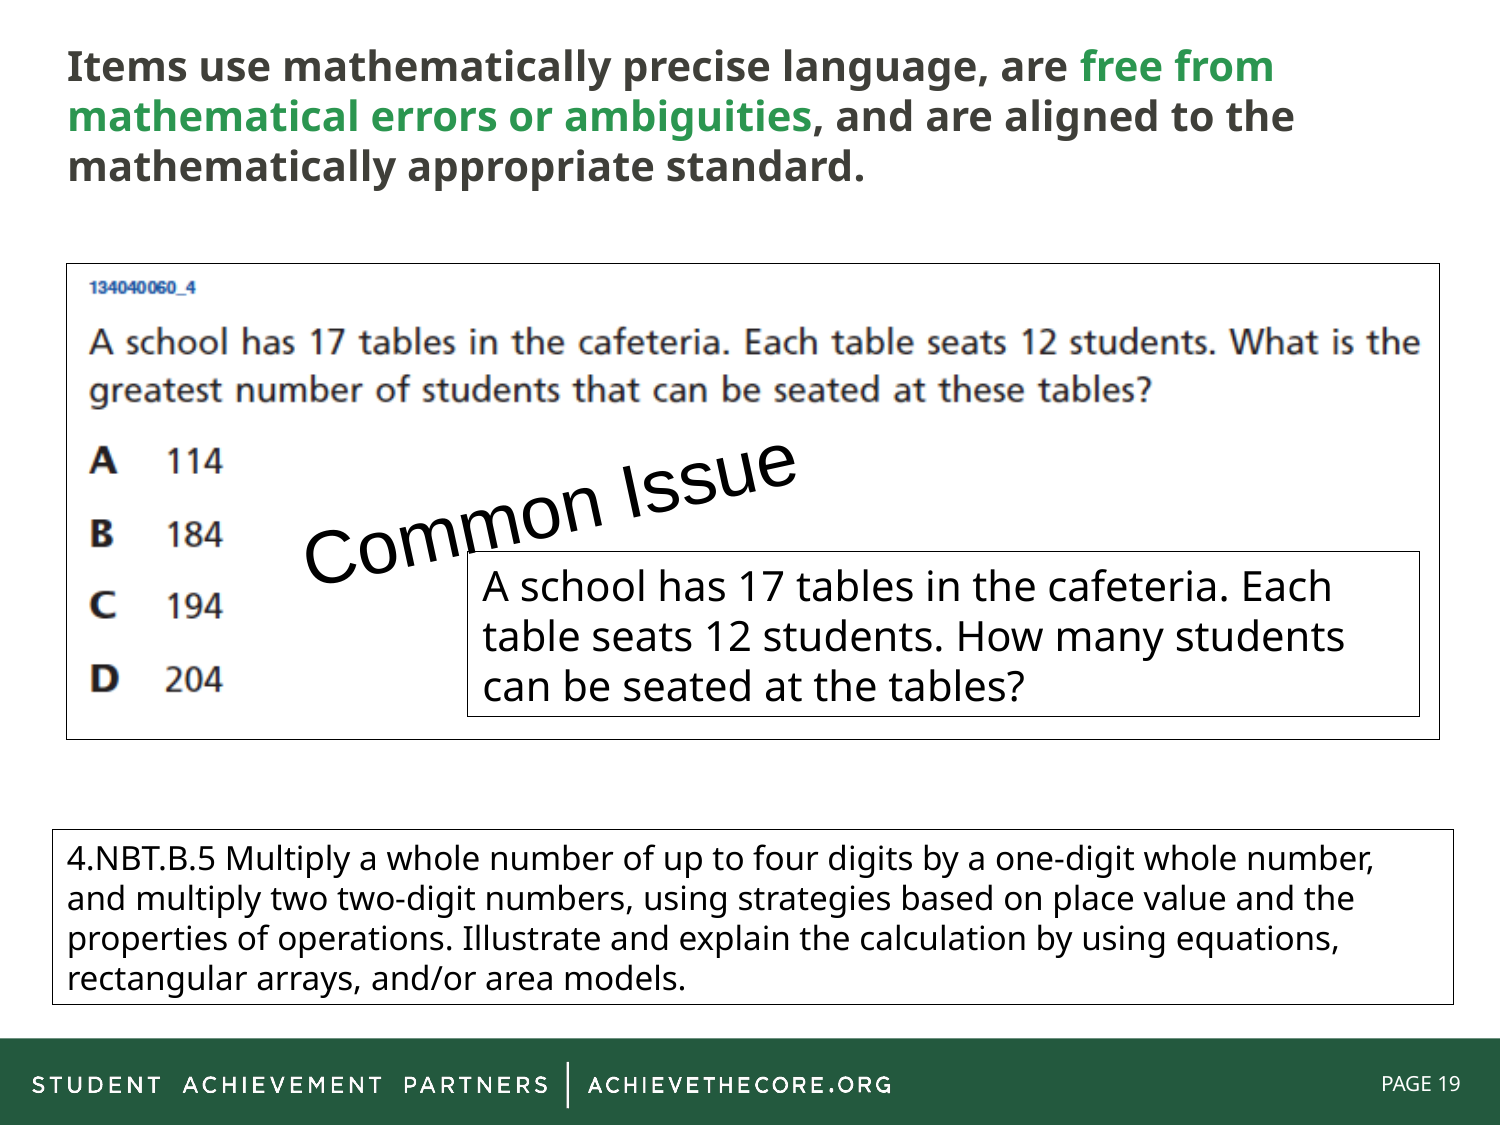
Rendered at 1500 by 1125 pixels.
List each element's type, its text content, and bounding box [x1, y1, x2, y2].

picture [66, 263, 1440, 740]
picture [12, 1055, 911, 1112]
title Items use mathematically precise language, are free from mathematical errors or ambiguities, and are aligned to the mathematically appropriate standard. [52, 21, 1350, 209]
text_box 4.NBT.B.5 Multiply a whole number of up to four digits by a one-digit whole number, and multiply two two-digit numbers, using strategies based on place value and the properties of operations. Illustrate and explain the calculation by using equations, rectangular arrays, and/or area models. [52, 829, 1454, 1005]
